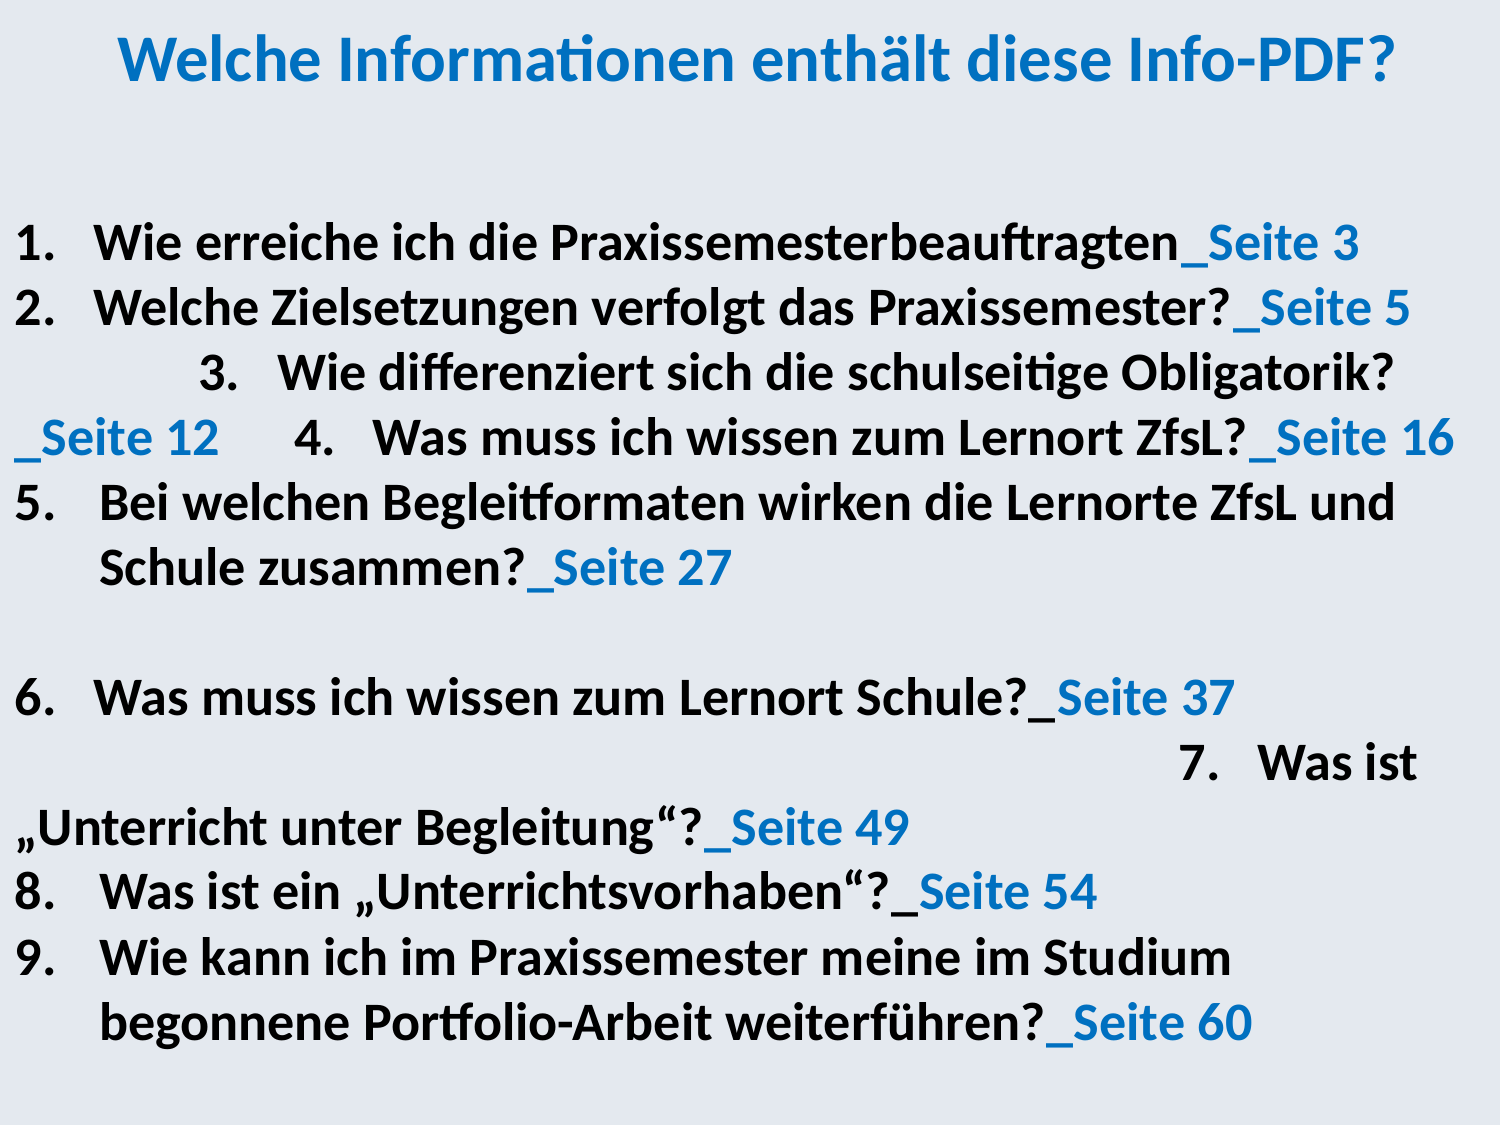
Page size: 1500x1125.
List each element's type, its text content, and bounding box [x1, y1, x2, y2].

text_box 1. Wie erreiche ich die Praxissemesterbeauftragten_Seite 3 2. Welche Zielsetzungen verfolgt das Praxissemester?_Seite 5 3. Wie differenziert sich die schulseitige Obligatorik?_Seite 12 4. Was muss ich wissen zum Lernort ZfsL?_Seite 16 Bei welchen Begleitformaten wirken die Lernorte ZfsL und Schule zusammen?_Seite 27 6. Was muss ich wissen zum Lernort Schule?_Seite 37 7. Was ist „Unterricht unter Begleitung“?_Seite 49 Was ist ein „Unterrichtsvorhaben“?_Seite 54 Wie kann ich im Praxissemester meine im Studium begonnene Portfolio-Arbeit weiterführen?_Seite 60 [0, 198, 1500, 1125]
title Welche Informationen enthält diese Info-PDF? [0, 13, 1500, 96]
